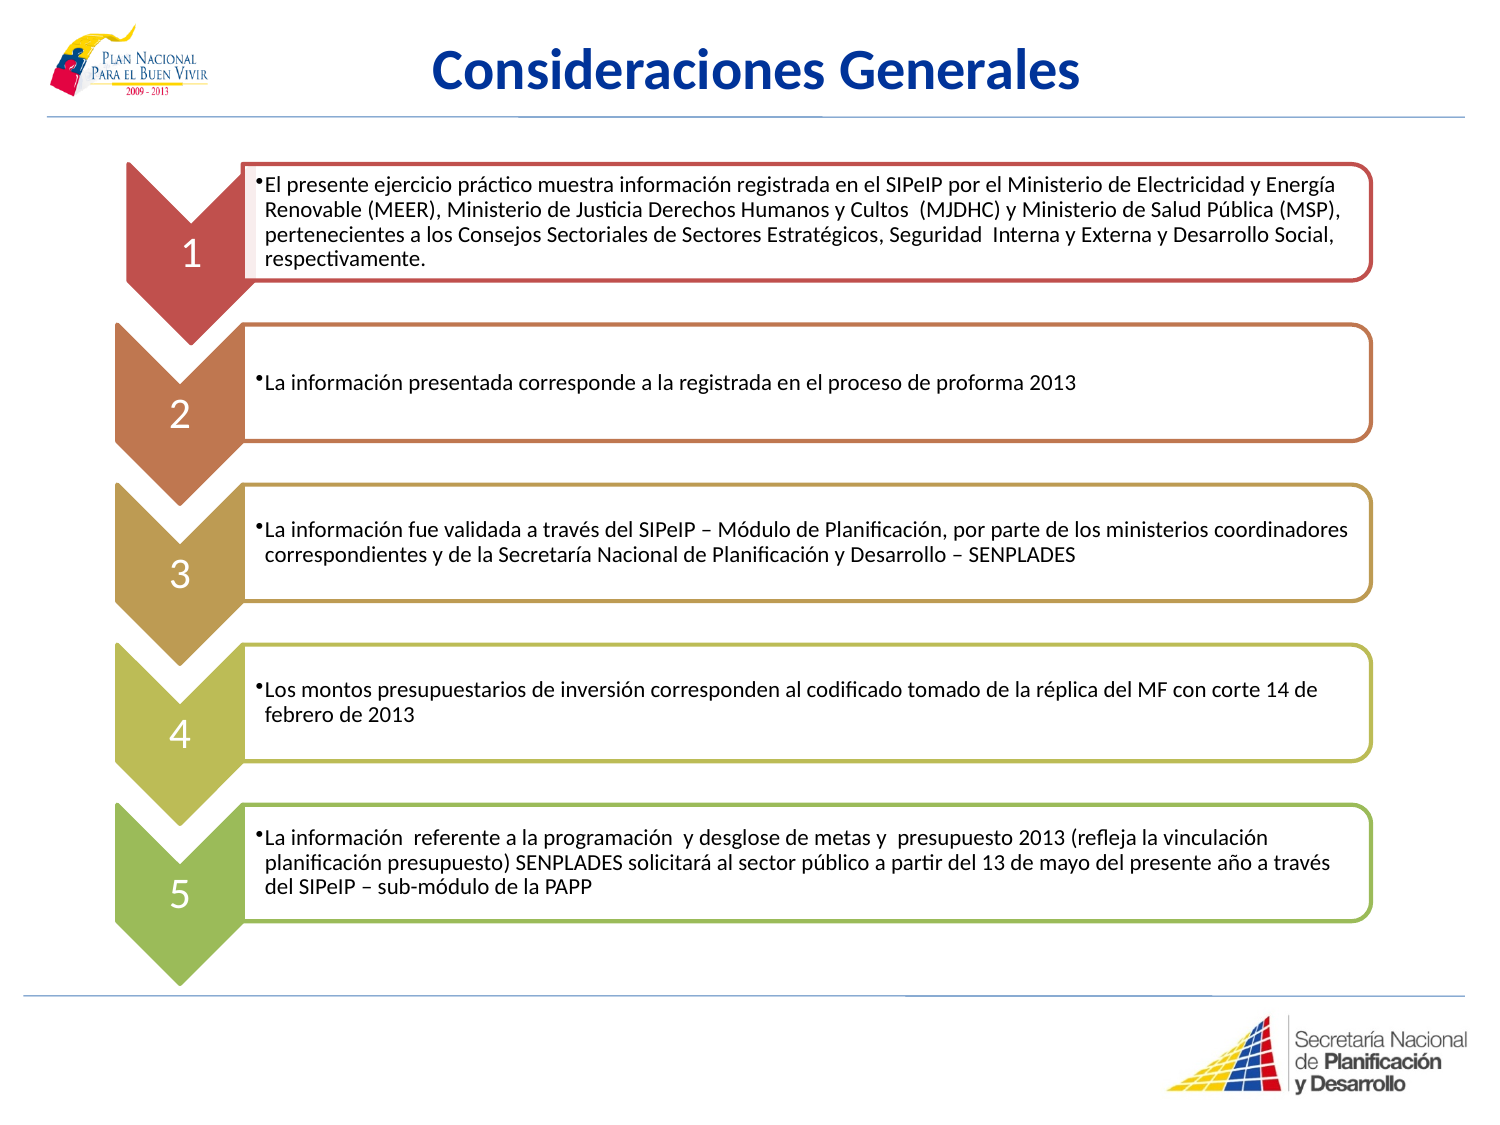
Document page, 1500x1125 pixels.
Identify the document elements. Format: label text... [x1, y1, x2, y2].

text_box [116, 163, 1372, 985]
text_box Consideraciones Generales [81, 0, 1432, 98]
picture [1160, 1007, 1473, 1100]
picture [46, 17, 211, 106]
